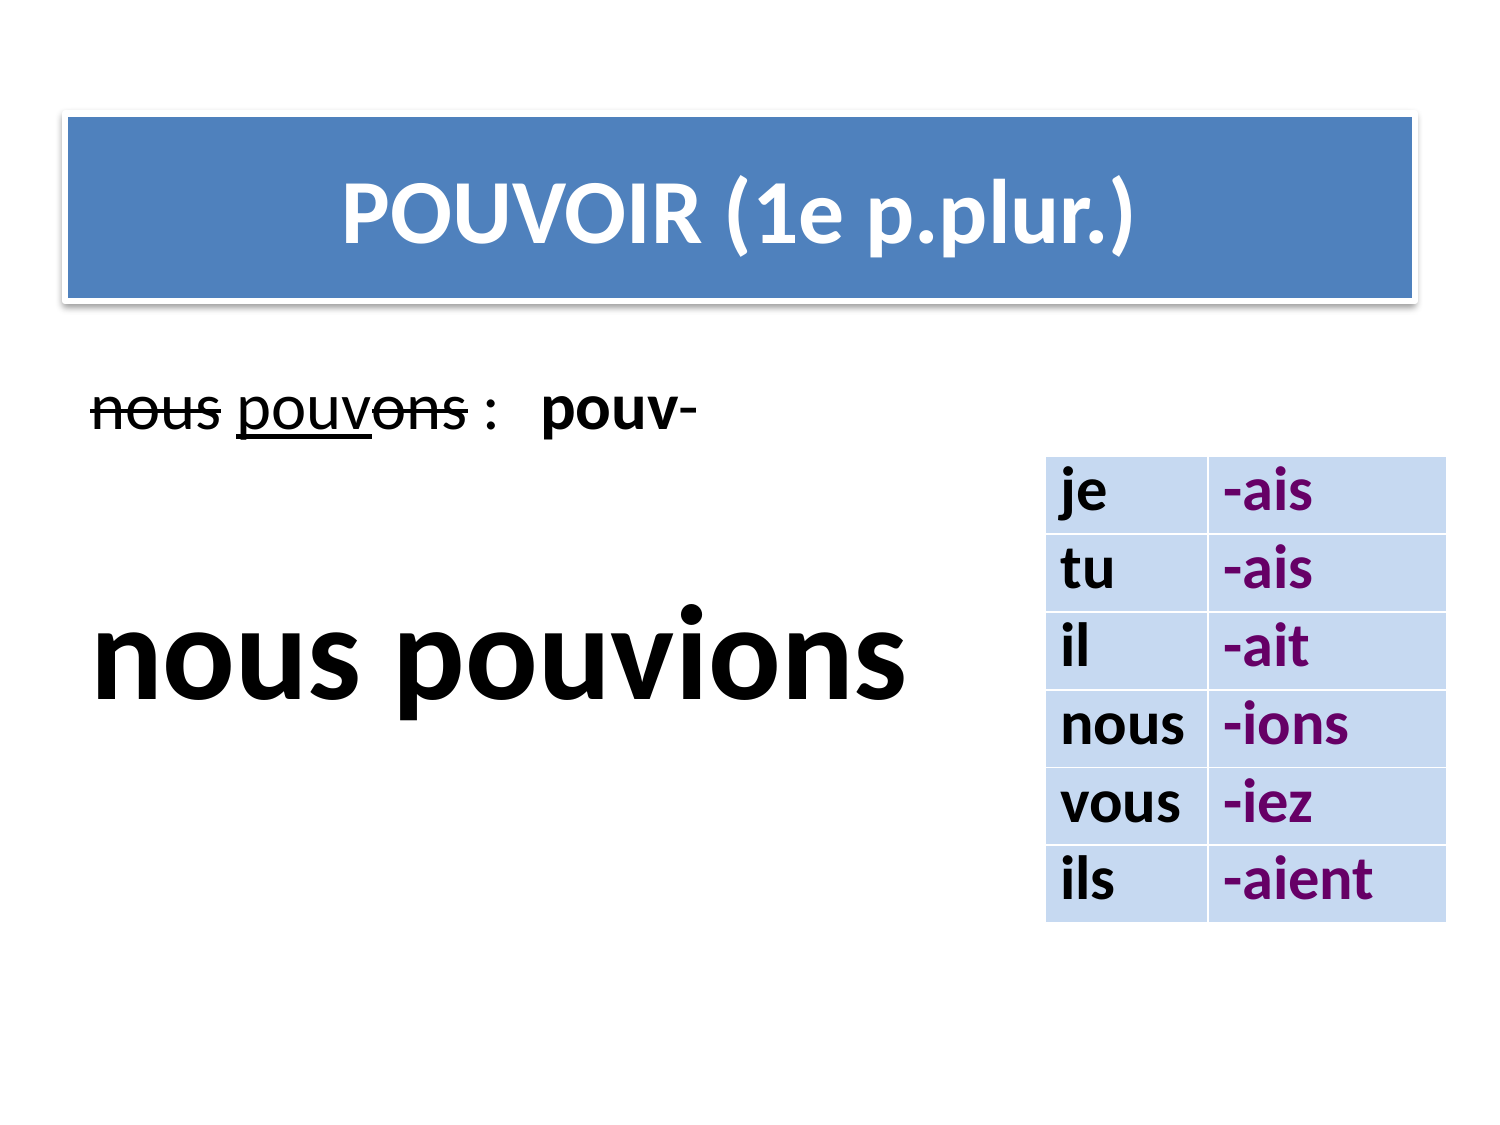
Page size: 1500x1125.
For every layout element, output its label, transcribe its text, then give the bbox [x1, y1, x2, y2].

table_cell -ait [1209, 613, 1446, 689]
table_cell -ions [1209, 691, 1446, 767]
table_header -ais [1209, 457, 1446, 533]
list nous pouvons : pouv- nous pouvions [75, 262, 1425, 1005]
table_header je [1046, 457, 1207, 533]
table_cell -iez [1209, 768, 1446, 844]
title POUVOIR (1e p.plur.) [62, 110, 1418, 304]
table_cell nous [1046, 691, 1207, 767]
table_cell vous [1046, 768, 1207, 844]
table_cell -aient [1209, 846, 1446, 922]
table_cell il [1046, 613, 1207, 689]
table_cell tu [1046, 535, 1207, 611]
table_cell ils [1046, 846, 1207, 922]
table_cell -ais [1209, 535, 1446, 611]
